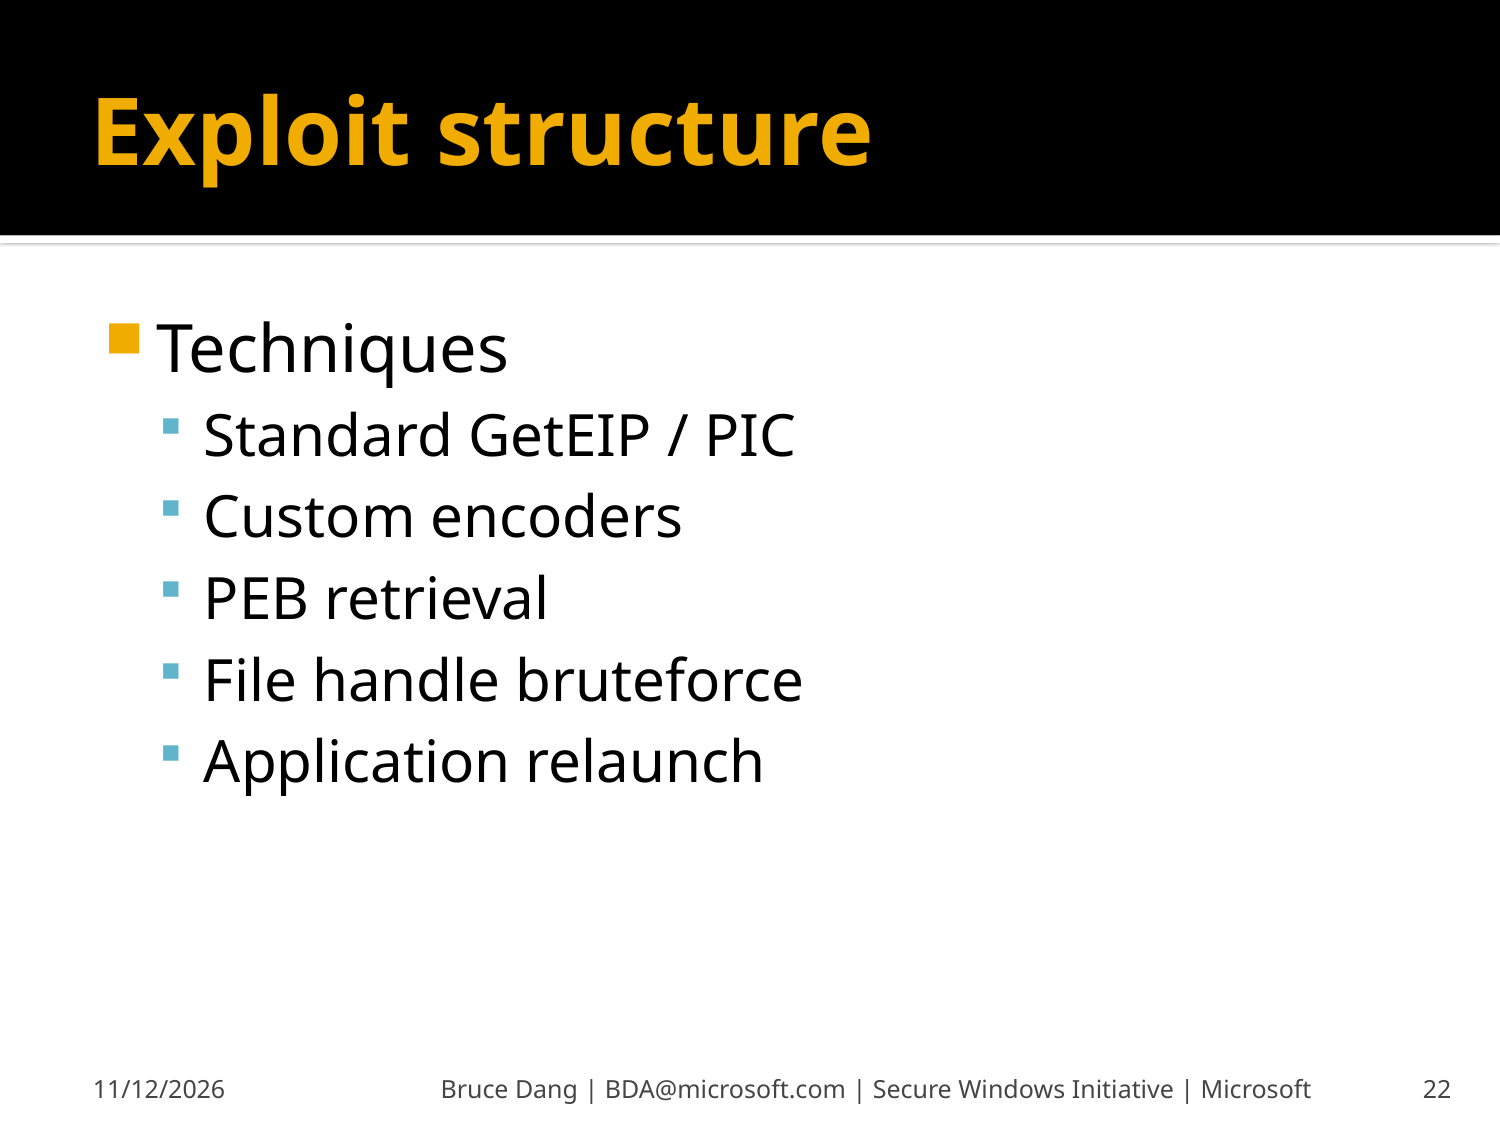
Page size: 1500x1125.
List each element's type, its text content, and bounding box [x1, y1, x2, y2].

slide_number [75, 1062, 425, 1108]
title Exploit structure [75, 25, 1425, 231]
slide_number 22 [1345, 1062, 1467, 1108]
list Techniques Standard GetEIP / PIC Custom encoders PEB retrieval File handle bruteforce Application relaunch [75, 291, 1425, 1050]
footer Bruce Dang | BDA@microsoft.com | Secure Windows Initiative | Microsoft [433, 1062, 1337, 1108]
